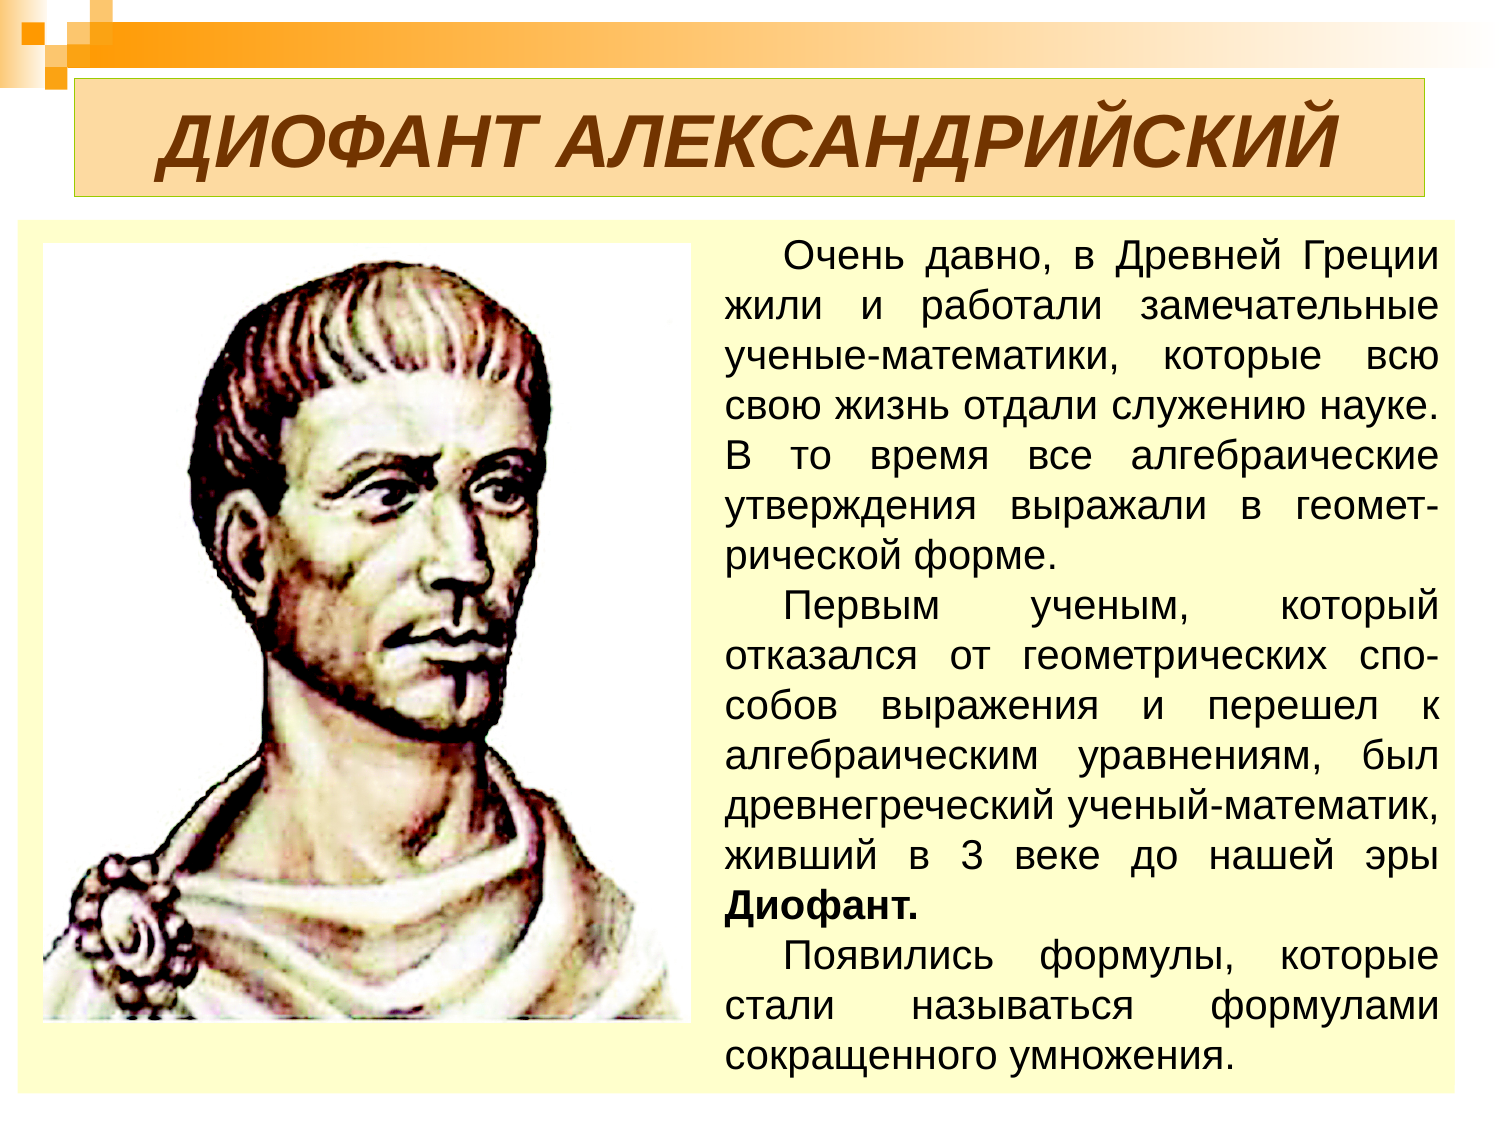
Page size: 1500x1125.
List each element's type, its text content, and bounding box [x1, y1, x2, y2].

text_box [17, 219, 1455, 1094]
text_box ДИОФАНТ АЛЕКСАНДРИЙСКИЙ [74, 78, 1425, 197]
picture [43, 243, 691, 1023]
text_box Очень давно, в Древней Греции жили и работали замечательные ученые-математики, которые всю свою жизнь отдали служению науке. В то время все алгебраические утверждения выражали в геомет-рической форме. Первым ученым, который отказался от геометрических спо-собов выражения и перешел к алгебраическим уравнениям, был древнегреческий ученый-математик, живший в 3 веке до нашей эры Диофант. Появились формулы, которые стали называться формулами сокращенного умножения. [709, 220, 1455, 1086]
